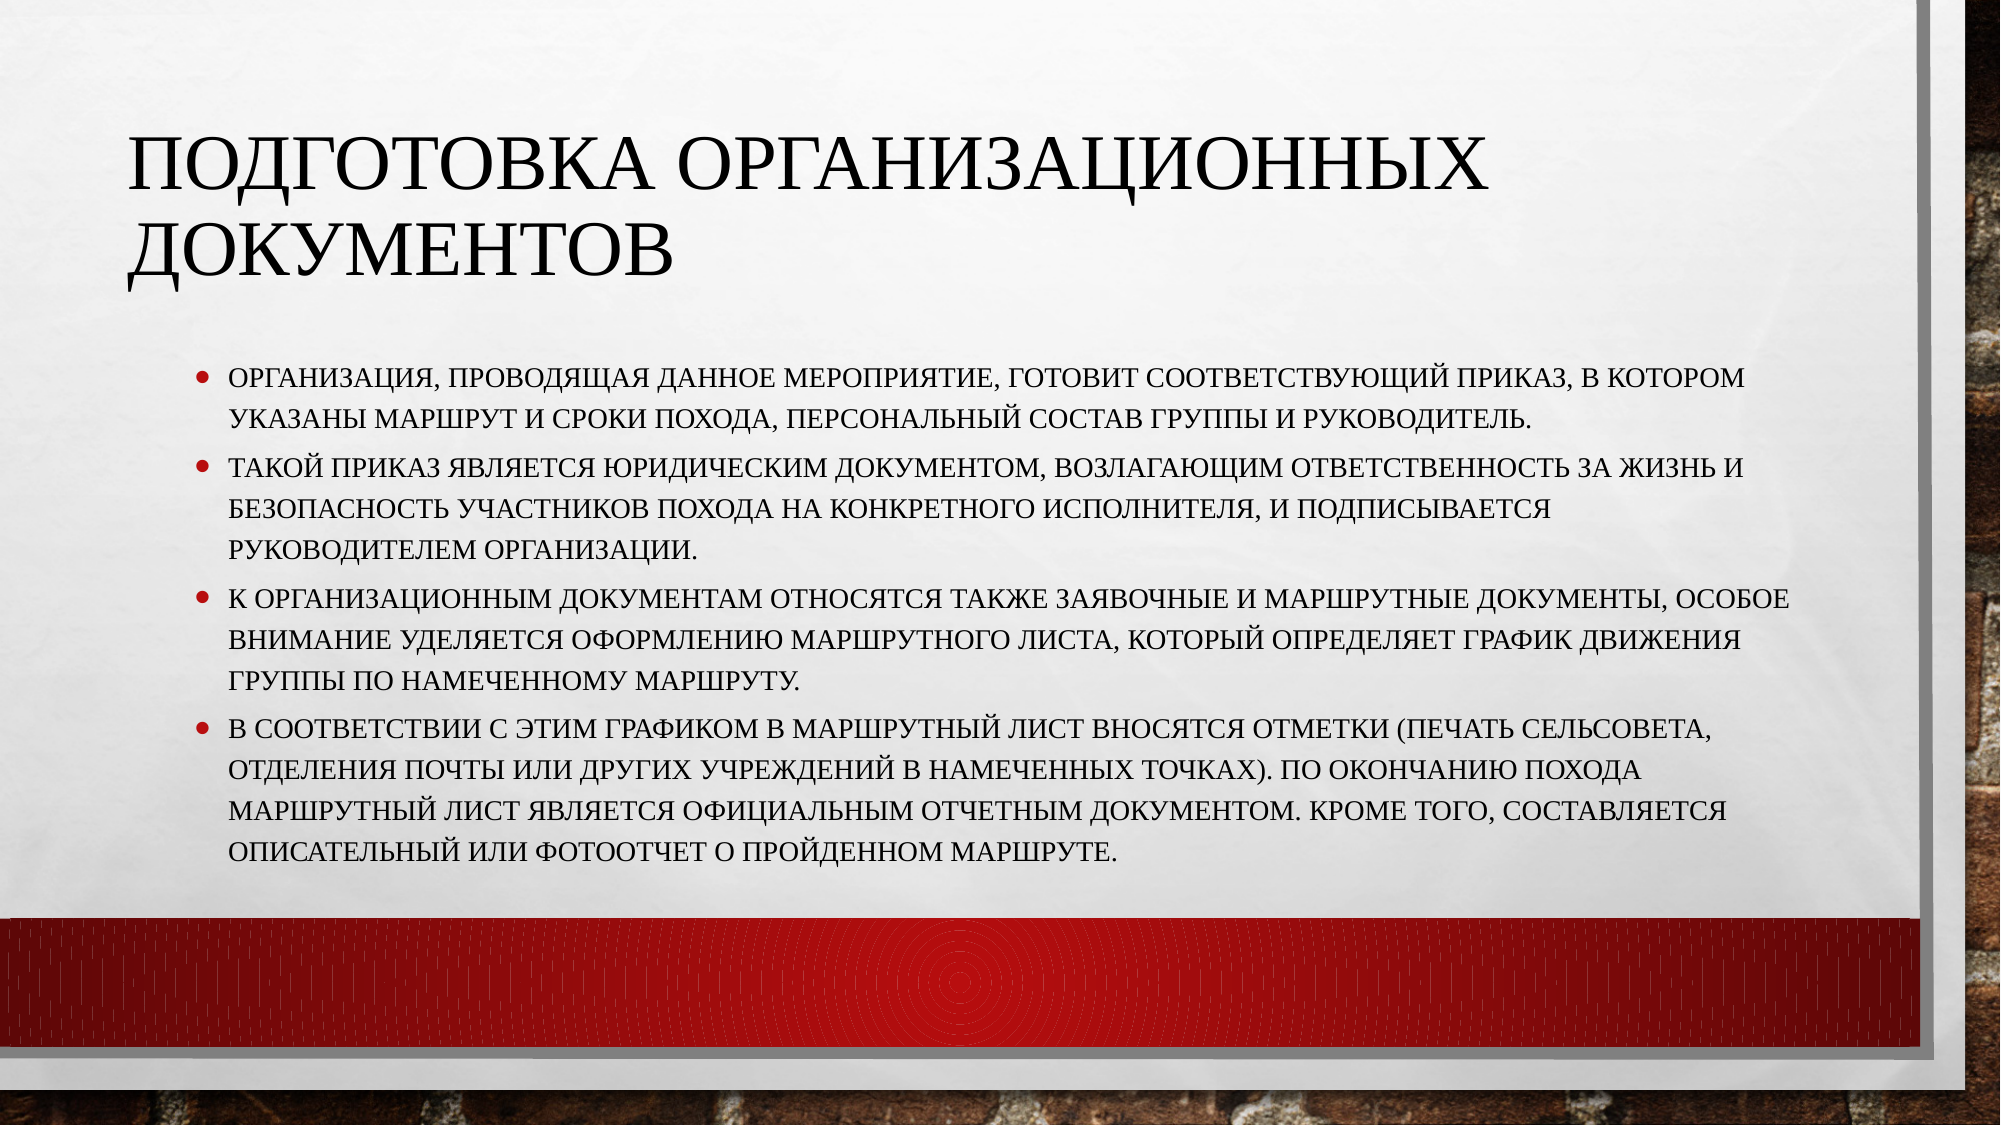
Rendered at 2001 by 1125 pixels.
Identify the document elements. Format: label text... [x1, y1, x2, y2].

list Организация, проводящая данное мероприятие, готовит соответствующий приказ, в котором указаны маршрут и сроки похода, персональный состав группы и руководитель. Такой приказ является юридическим документом, возлагающим ответственность за жизнь и безопасность участников похода на конкретного исполнителя, и подписывается руководителем организации. К организационным документам относятся также заявочные и маршрутные документы, особое внимание уделяется оформлению маршрутного листа, который определяет график движения группы по намеченному маршруту. В соответствии с этим графиком в маршрутный лист вносятся отметки (печать сельсовета, отделения почты или других учреждений в намеченных точках). По окончанию похода маршрутный лист является официальным отчетным документом. Кроме того, составляется описательный или фотоотчет о пройденном маршруте. [112, 338, 1818, 882]
picture [0, 0, 2000, 1125]
title Подготовка организационных документов [112, 112, 1818, 302]
